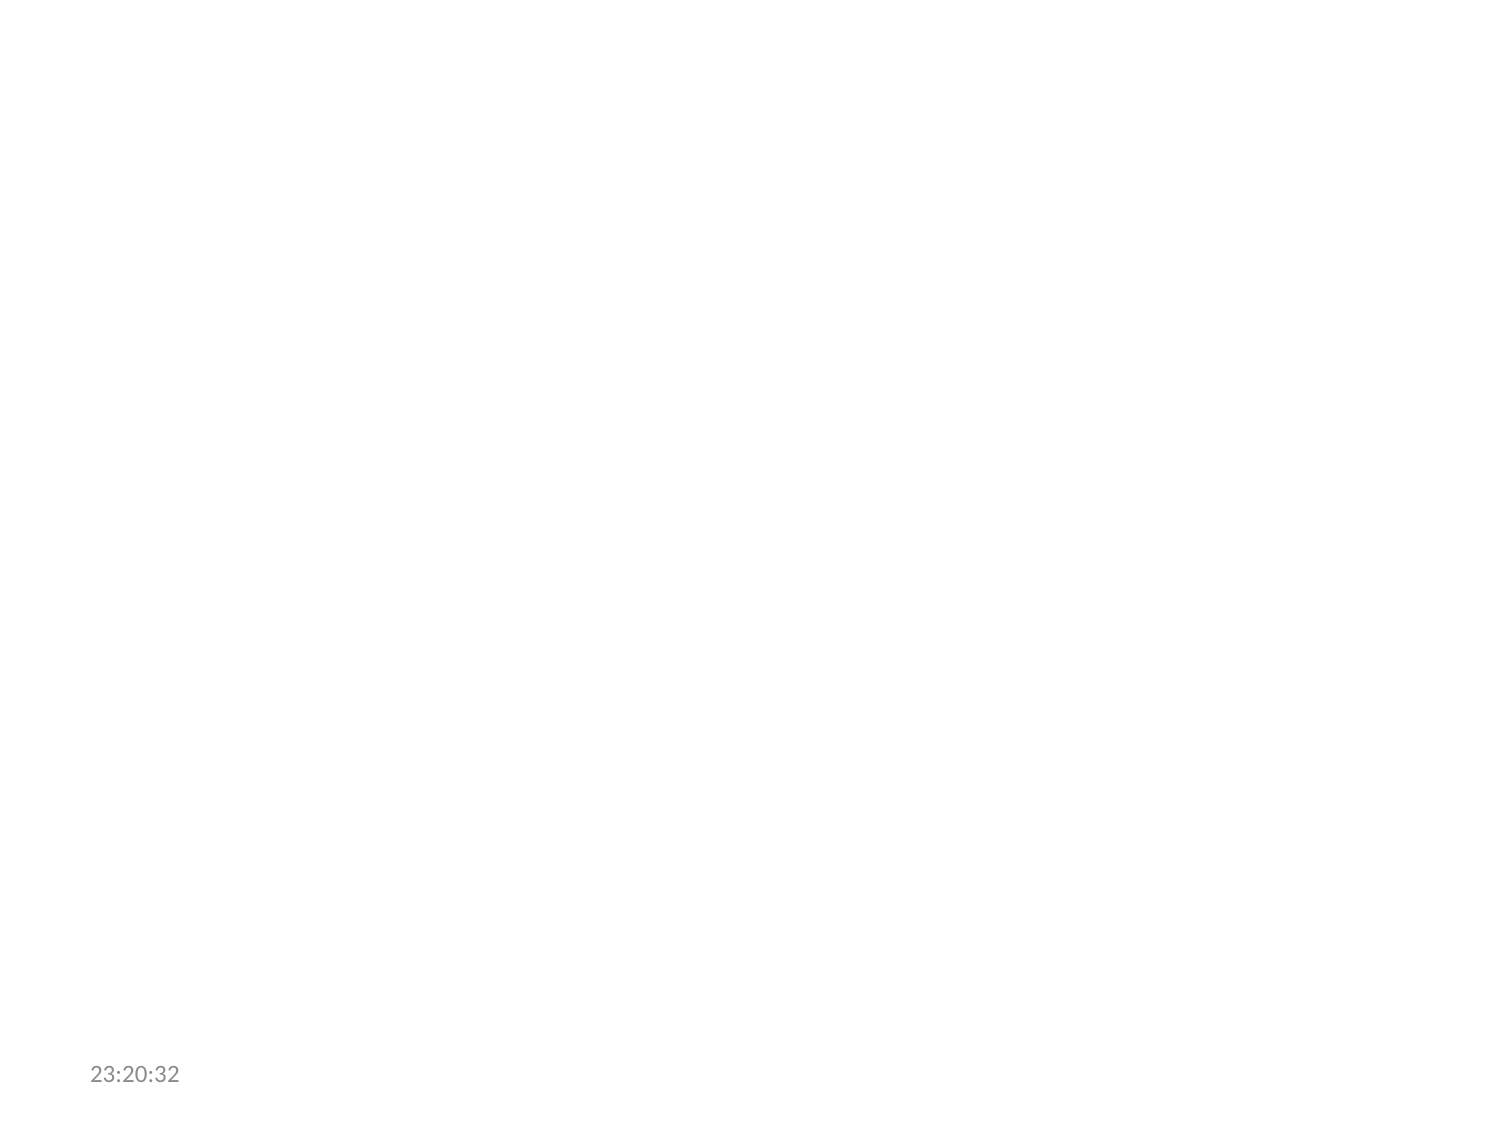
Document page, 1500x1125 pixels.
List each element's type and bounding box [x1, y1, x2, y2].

slide_number [75, 1042, 425, 1103]
